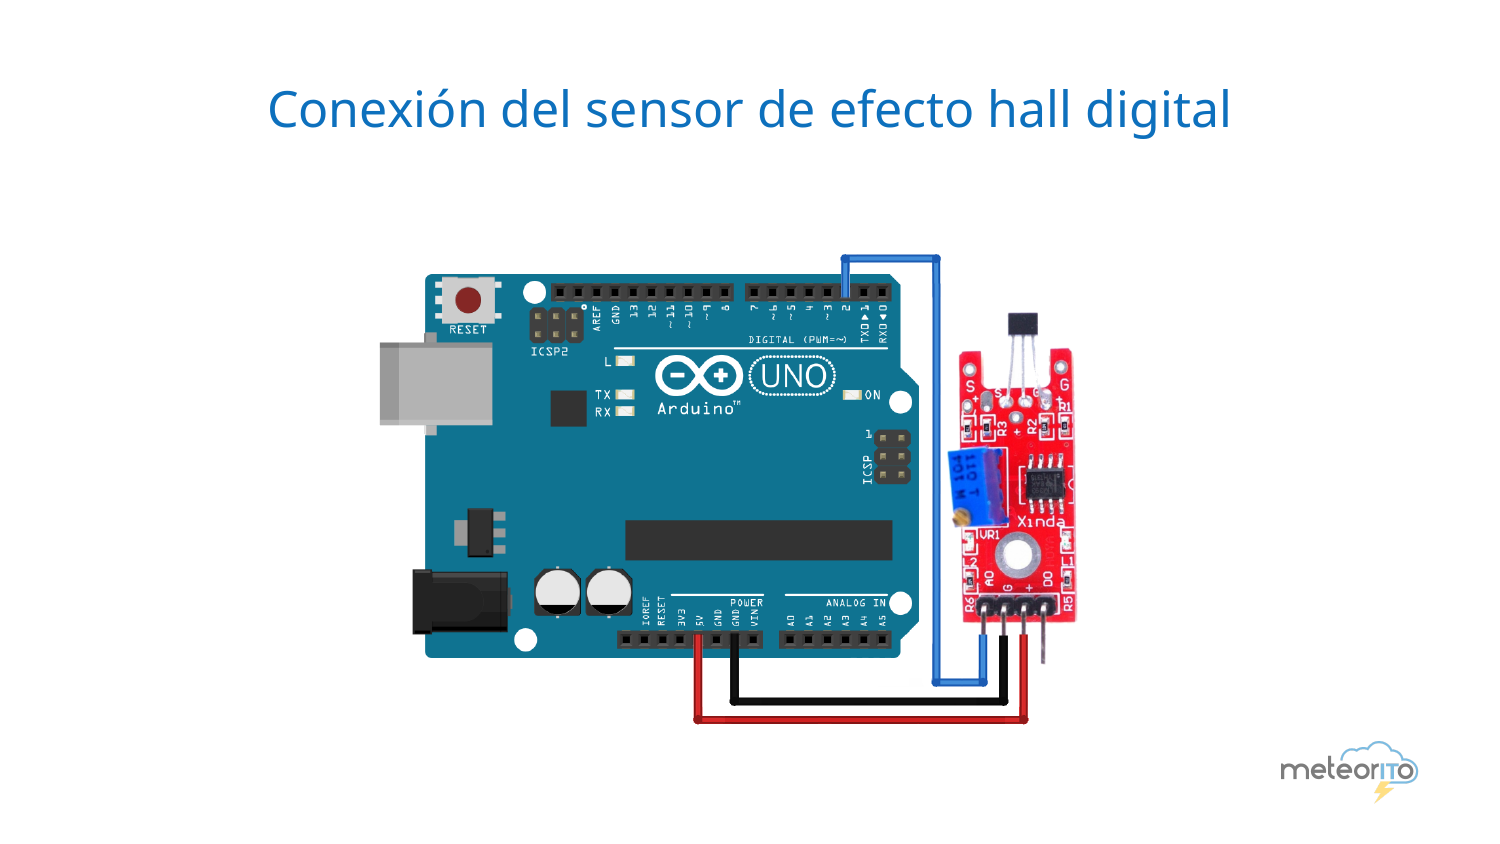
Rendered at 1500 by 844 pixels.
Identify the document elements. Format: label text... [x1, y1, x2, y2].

text_box Conexión del sensor de efecto hall digital [0, 49, 1500, 153]
picture [377, 248, 1095, 746]
